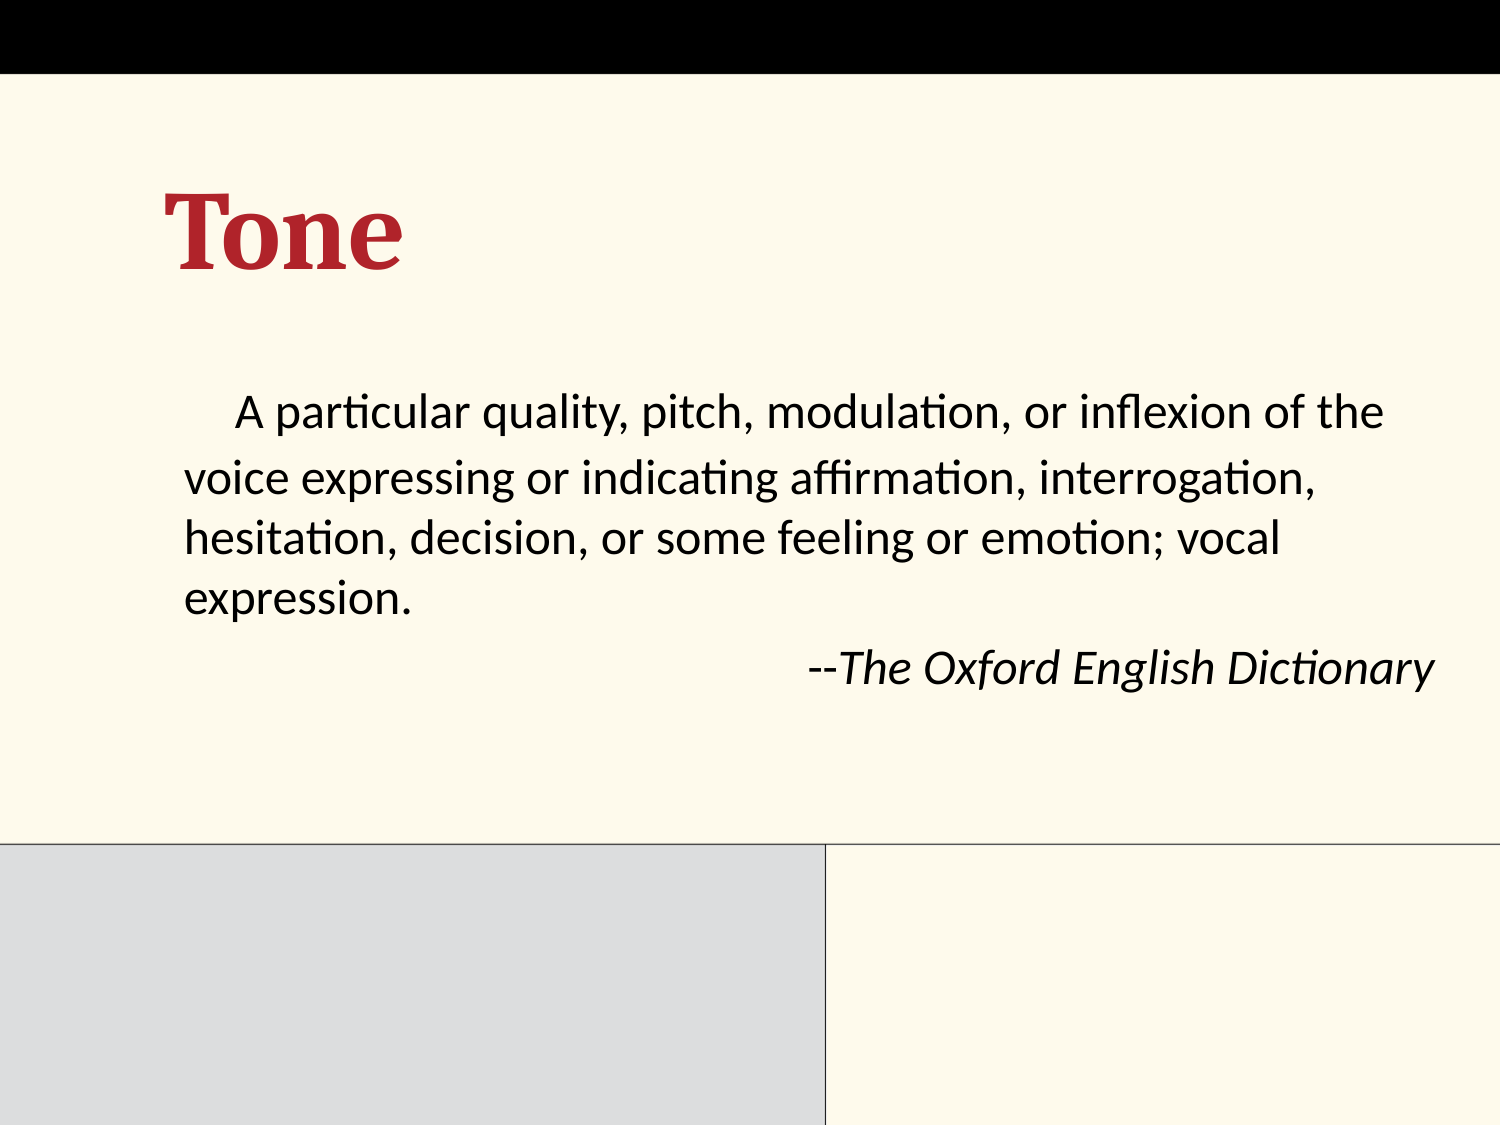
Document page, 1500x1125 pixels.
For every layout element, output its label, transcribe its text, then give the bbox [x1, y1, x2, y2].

picture [0, 0, 1500, 1125]
list A particular quality, pitch, modulation, or inflexion of the voice expressing or indicating affirmation, interrogation, hesitation, decision, or some feeling or emotion; vocal expression. --The Oxford English Dictionary [112, 337, 1450, 775]
title Tone [149, 149, 738, 337]
